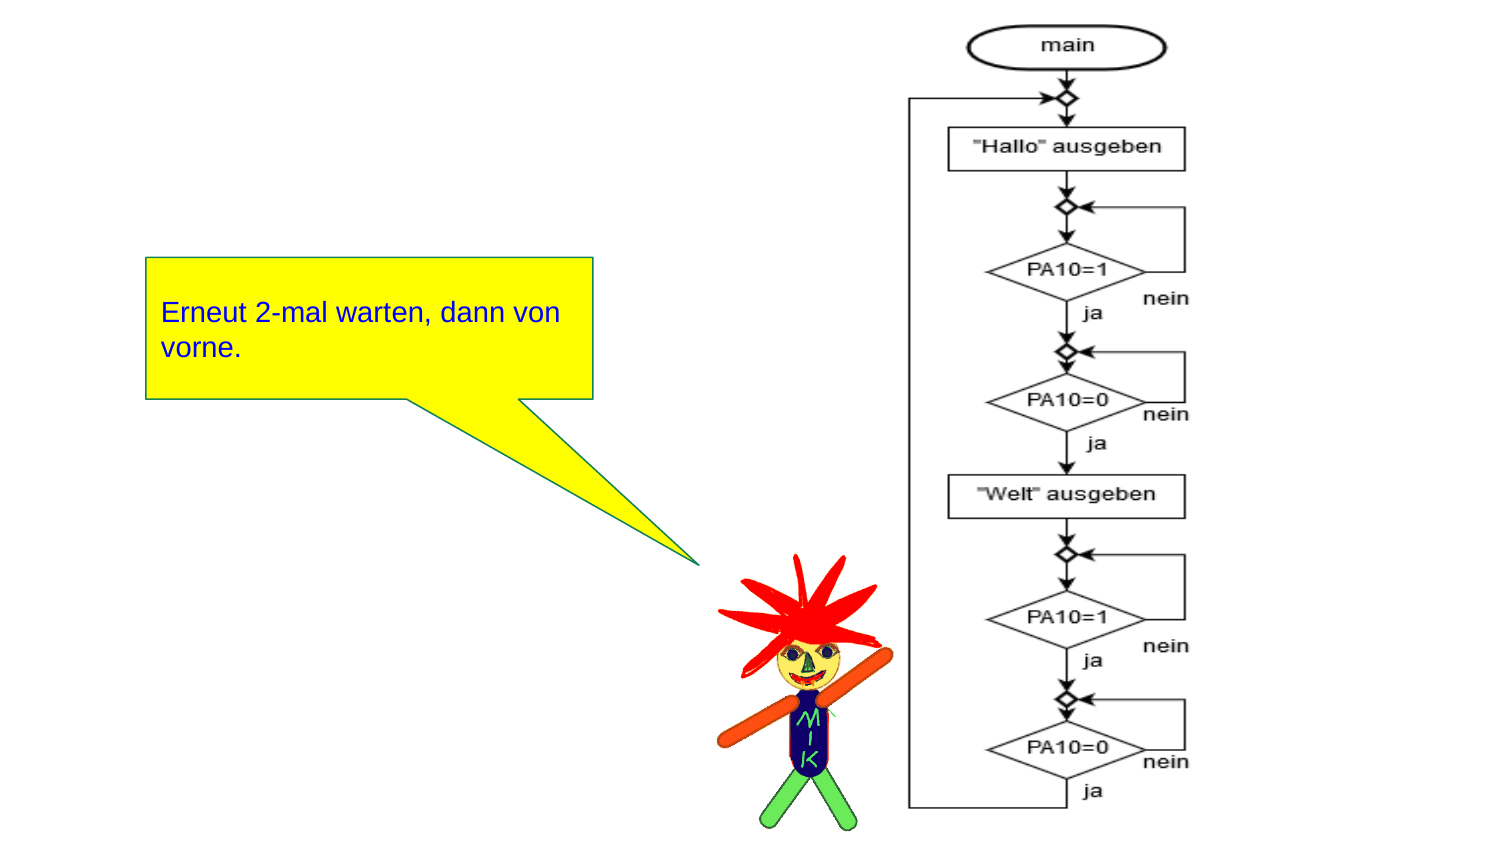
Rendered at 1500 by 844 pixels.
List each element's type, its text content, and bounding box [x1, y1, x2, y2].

picture [698, 24, 1206, 838]
text_box Erneut 2-mal warten, dann von vorne. [145, 257, 693, 562]
